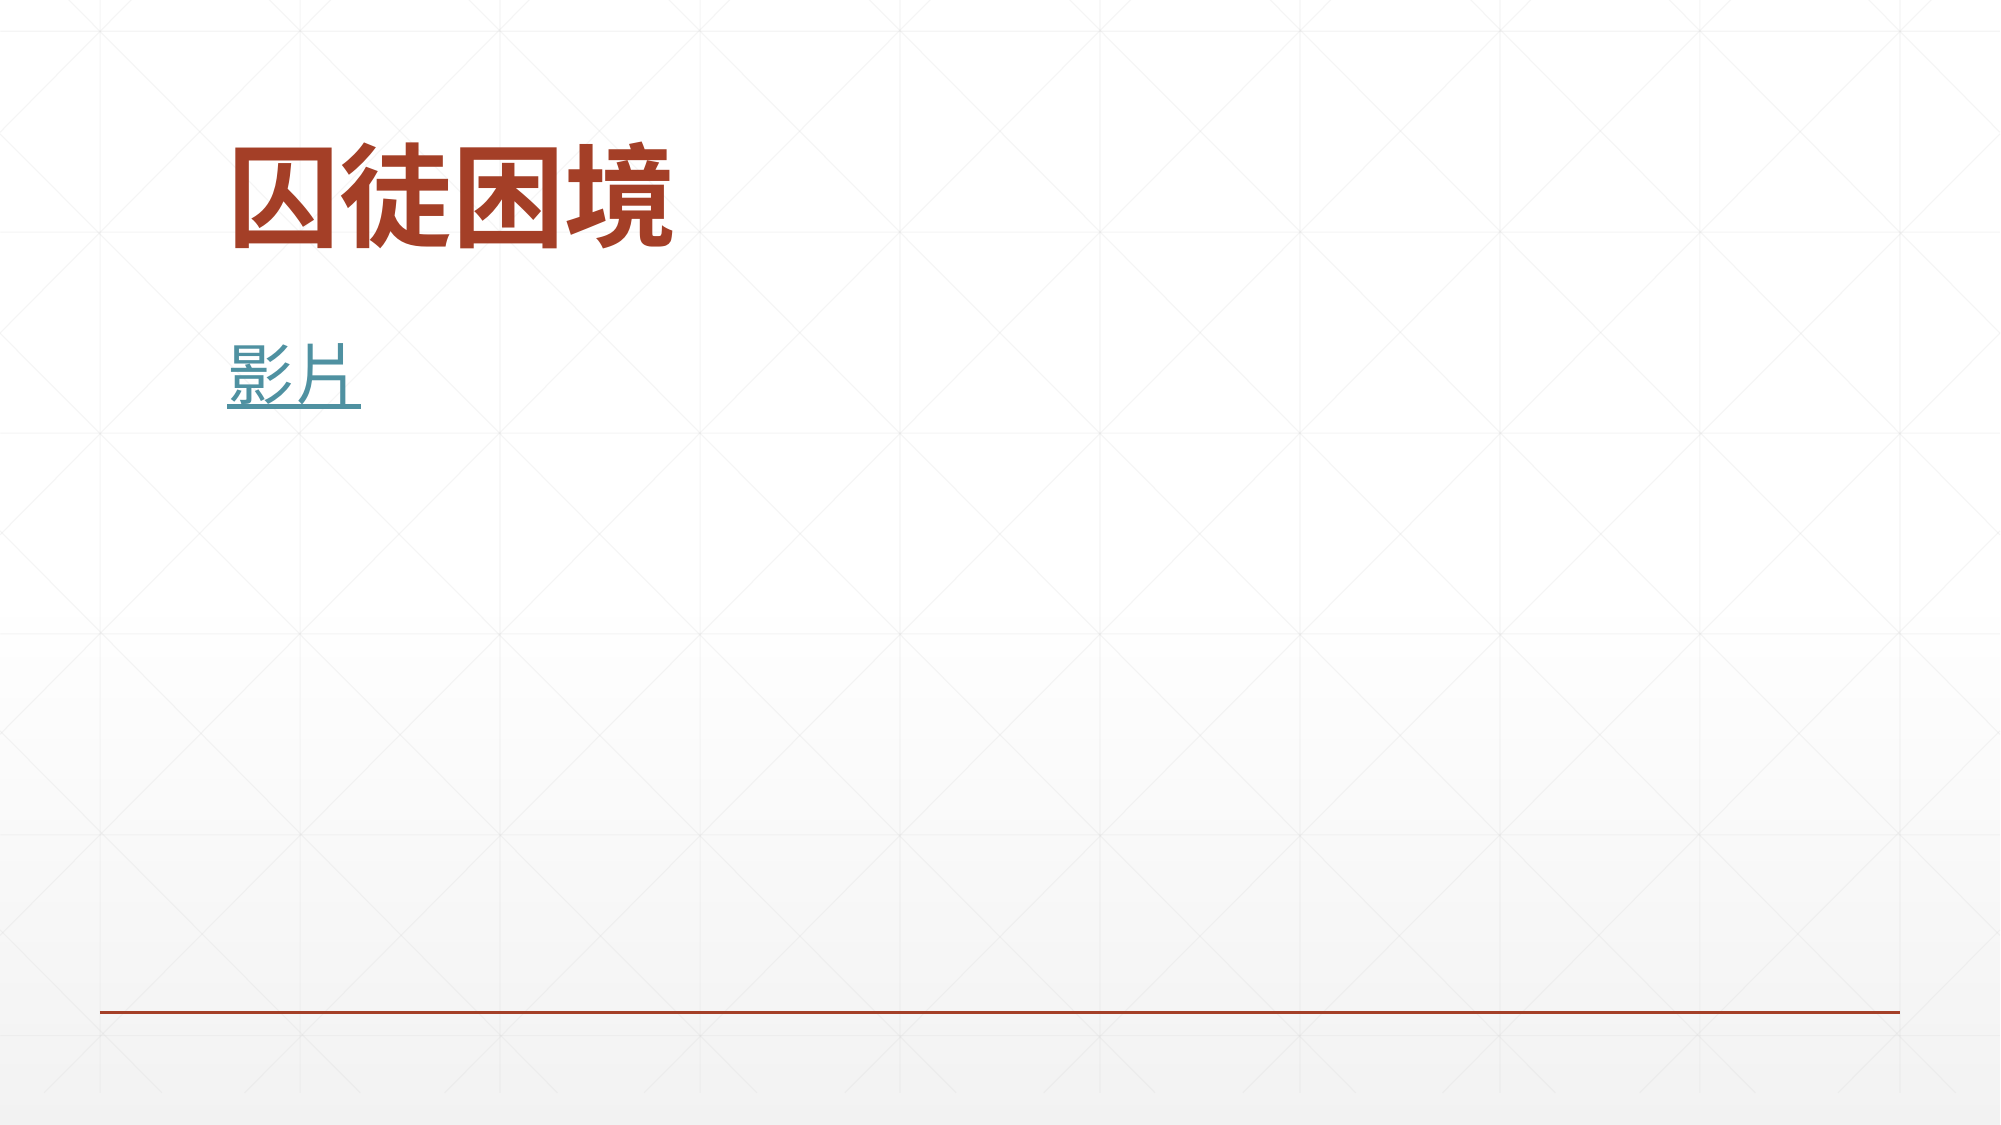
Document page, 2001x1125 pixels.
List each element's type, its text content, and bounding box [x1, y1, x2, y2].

title 囚徒困境 [212, 82, 1788, 271]
list 影片 [212, 324, 1788, 950]
